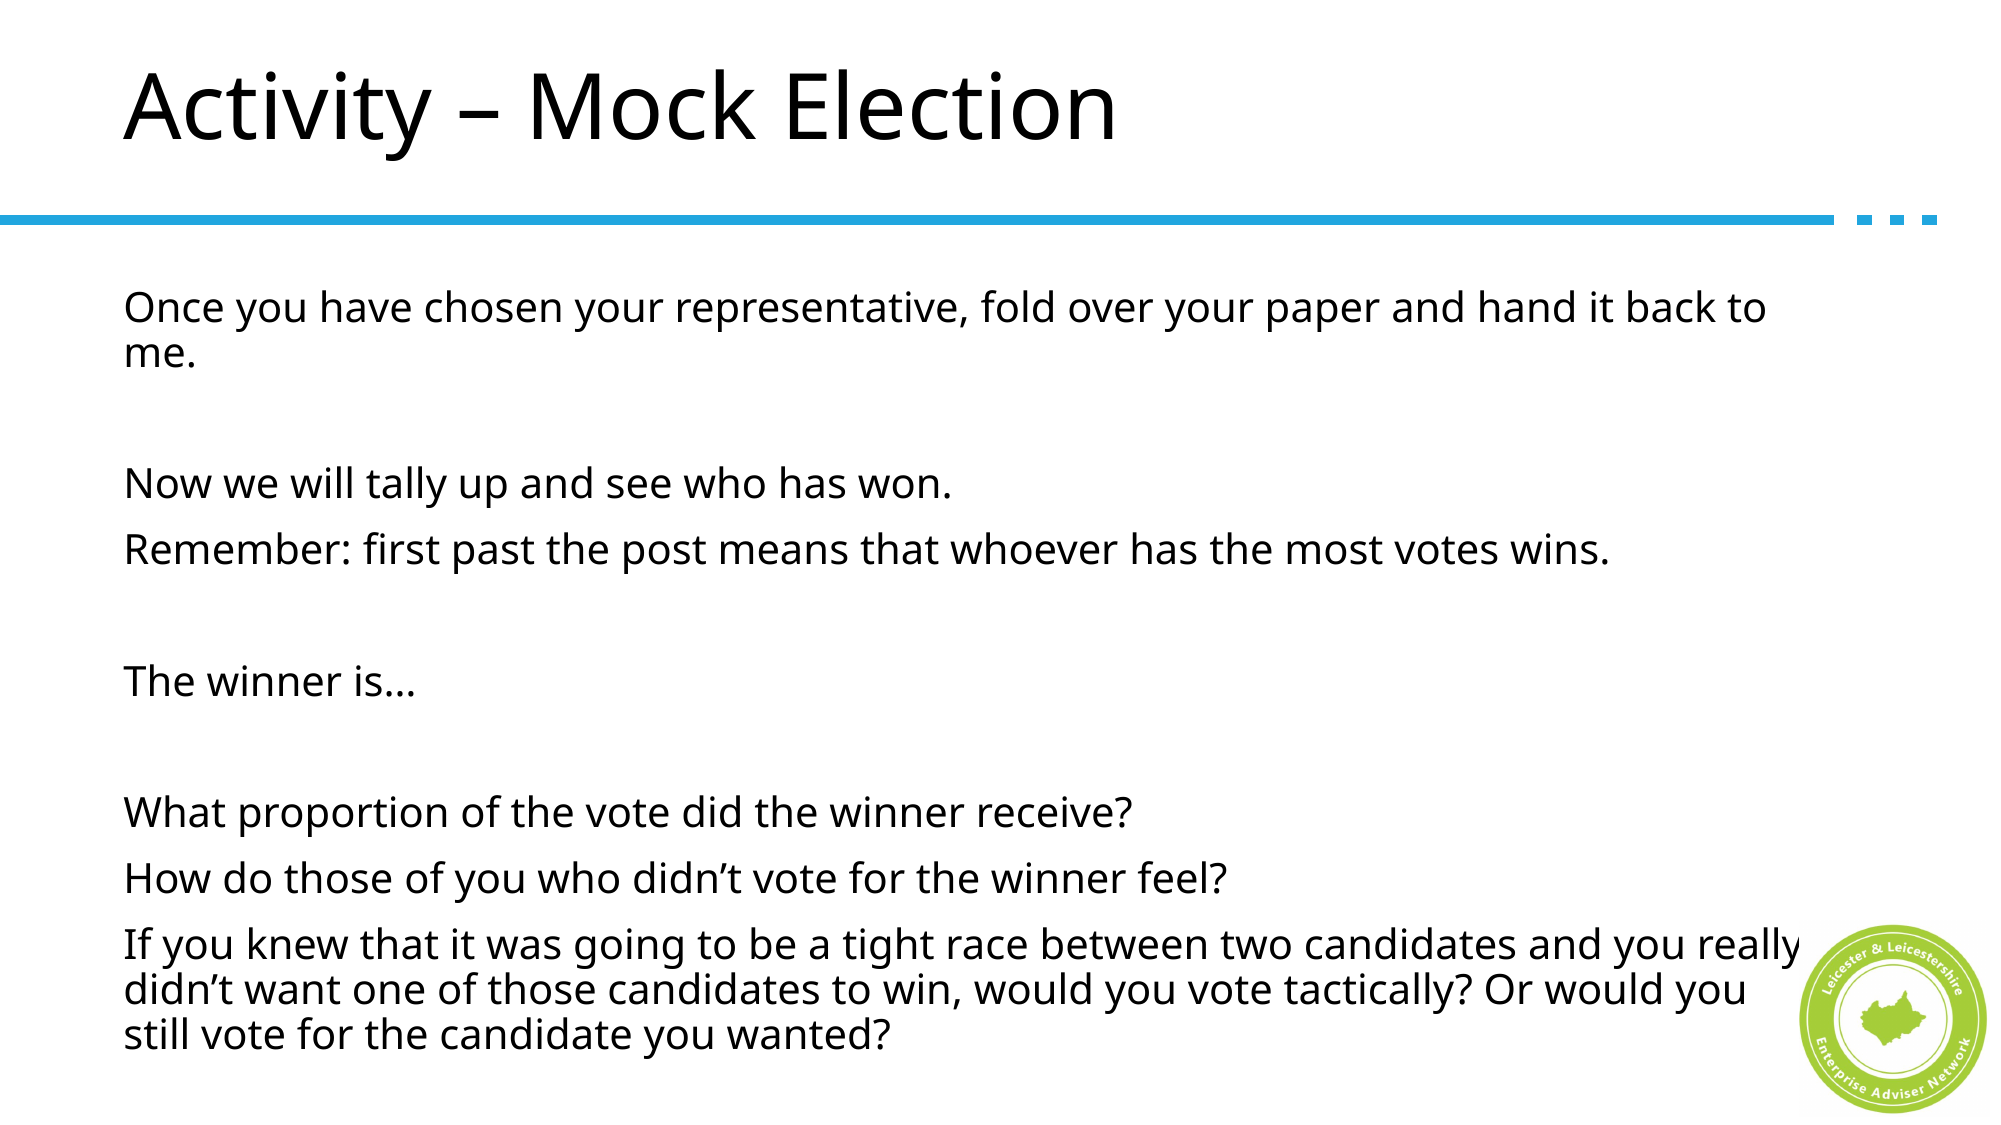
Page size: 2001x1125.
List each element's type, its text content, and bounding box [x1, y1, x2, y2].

text_box [1922, 215, 1937, 225]
text_box [1890, 215, 1904, 225]
picture [1799, 920, 1990, 1117]
title Activity – Mock Election [108, 41, 1800, 177]
text_box [1857, 215, 1872, 225]
text_box [0, 215, 1834, 225]
list Once you have chosen your representative, fold over your paper and hand it back to me. Now we will tally up and see who has won. Remember: first past the post means that whoever has the most votes wins. The winner is… What proportion of the vote did the winner receive? How do those of you who didn’t vote for the winner feel? If you knew that it was going to be a tight race between two candidates and you really didn’t want one of those candidates to win, would you vote tactically? Or would you still vote for the candidate you wanted? [108, 278, 1834, 993]
